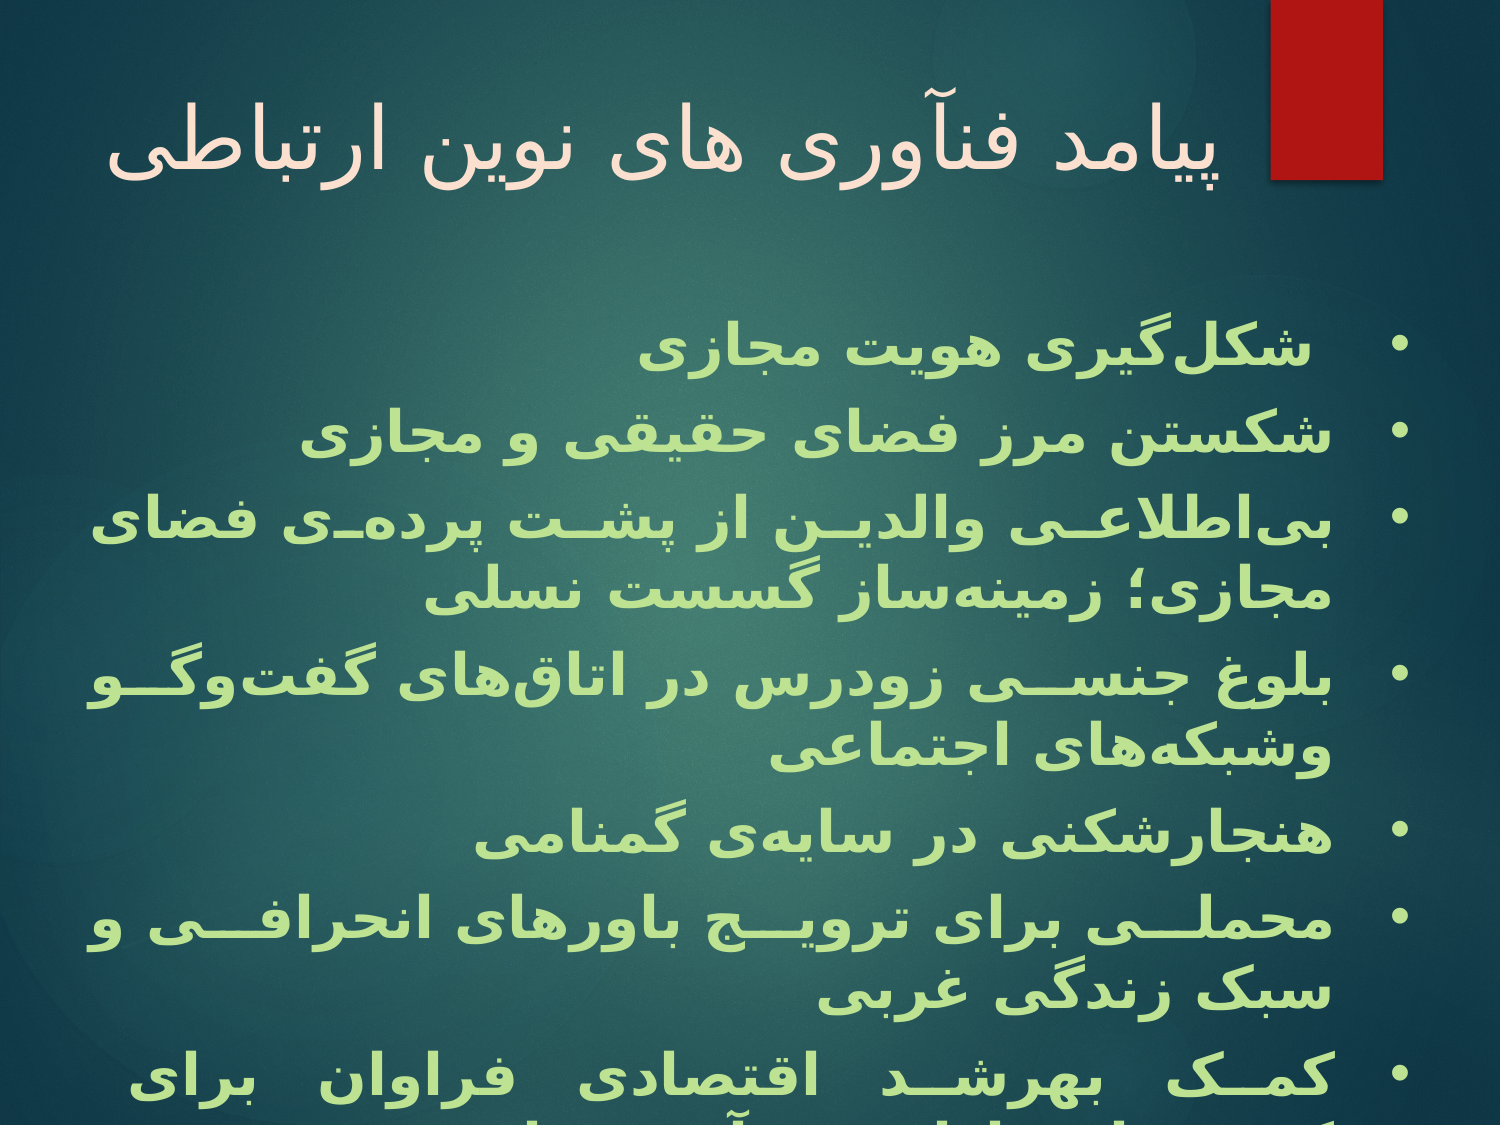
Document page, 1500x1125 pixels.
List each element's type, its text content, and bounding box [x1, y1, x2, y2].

title پیامد فنآوری های نوین ارتباطی [79, 74, 1237, 299]
text_box شکل‌گیری هویت مجازی شکستن مرز فضای حقیقی و مجازی بی‌اطلاعی والدین از پشت پرده‌ی فضای مجازی؛ زمینه‌ساز گسست نسلی بلوغ جنسی زودرس در اتاق‌های گفت‌وگو وشبکه‌های اجتماعی هنجارشکنی در سایه‌ی گمنامی محملی برای ترویج باورهای انحرافی و سبک زندگی غربی کمک بهرشد اقتصادی فراوان برای کشورهای دارای فن آوری های نوین [74, 299, 1425, 1125]
